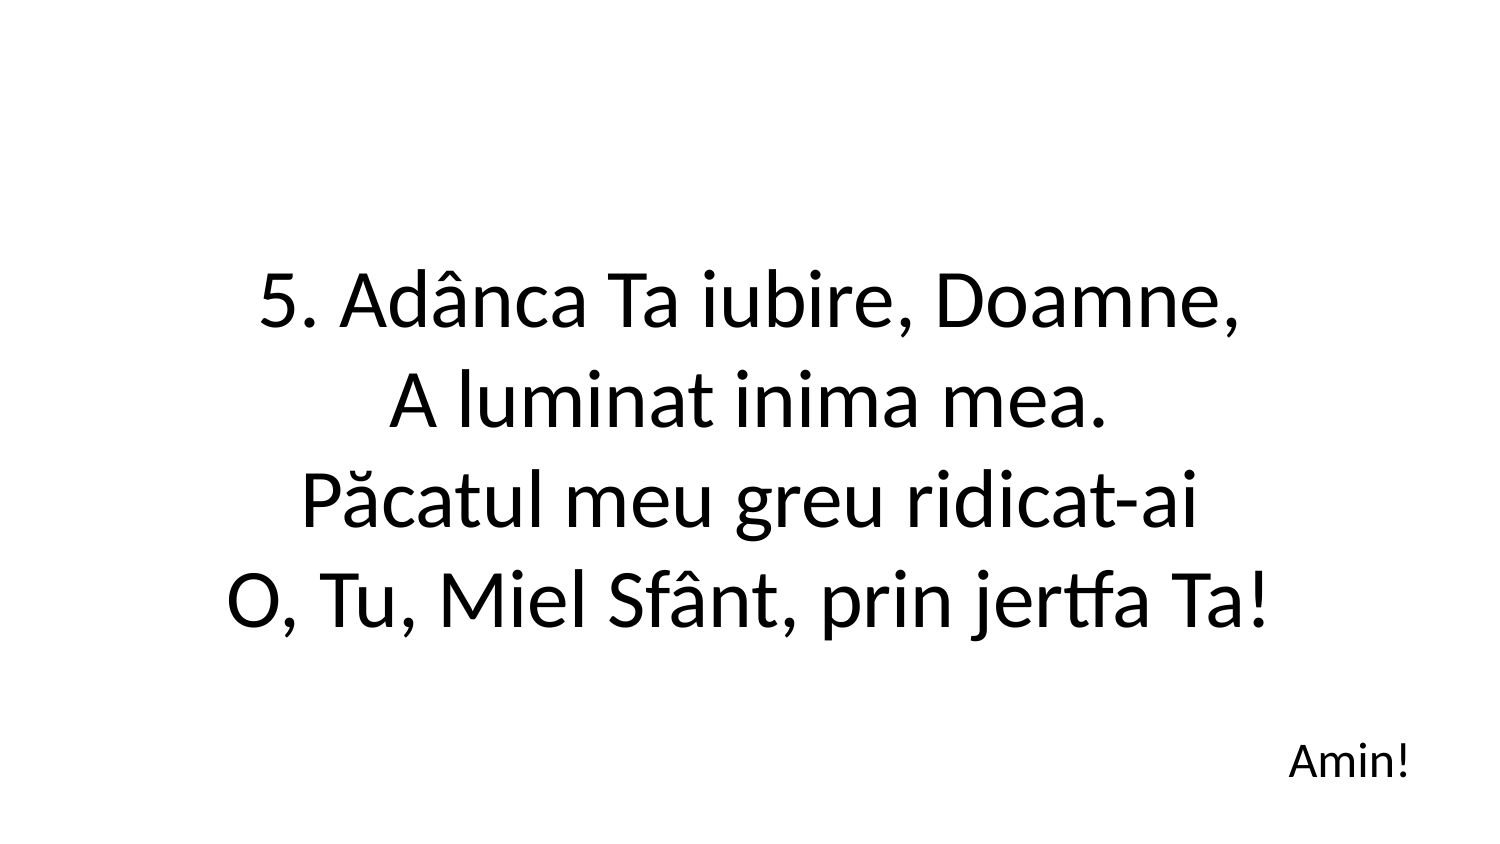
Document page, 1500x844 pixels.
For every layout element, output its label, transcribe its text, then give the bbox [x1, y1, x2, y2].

text_box Amin! [1273, 674, 1427, 795]
text_box 5. Adânca Ta iubire, Doamne, A luminat inima mea. Păcatul meu greu ridicat-ai O, Tu, Miel Sfânt, prin jertfa Ta! [211, 192, 1289, 652]
